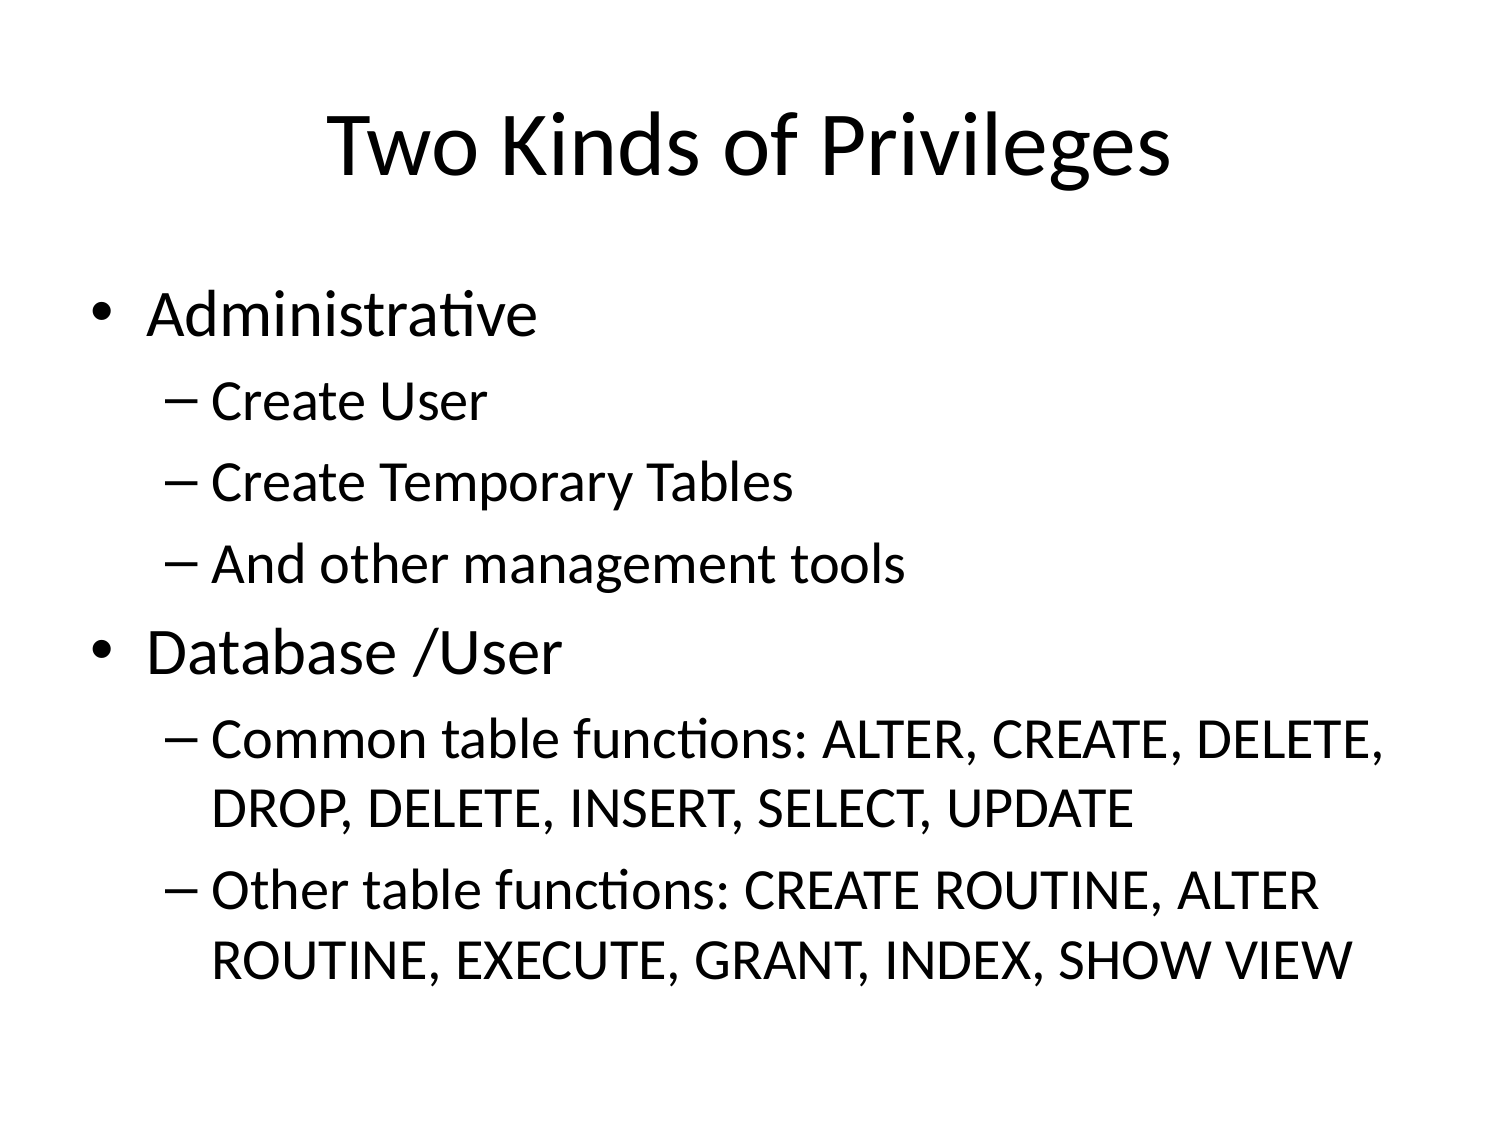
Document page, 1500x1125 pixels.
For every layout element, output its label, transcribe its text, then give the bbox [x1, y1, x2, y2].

list Administrative Create User Create Temporary Tables And other management tools Database /User Common table functions: ALTER, CREATE, DELETE, DROP, DELETE, INSERT, SELECT, UPDATE Other table functions: CREATE ROUTINE, ALTER ROUTINE, EXECUTE, GRANT, INDEX, SHOW VIEW [75, 262, 1425, 1005]
title Two Kinds of Privileges [75, 45, 1425, 233]
